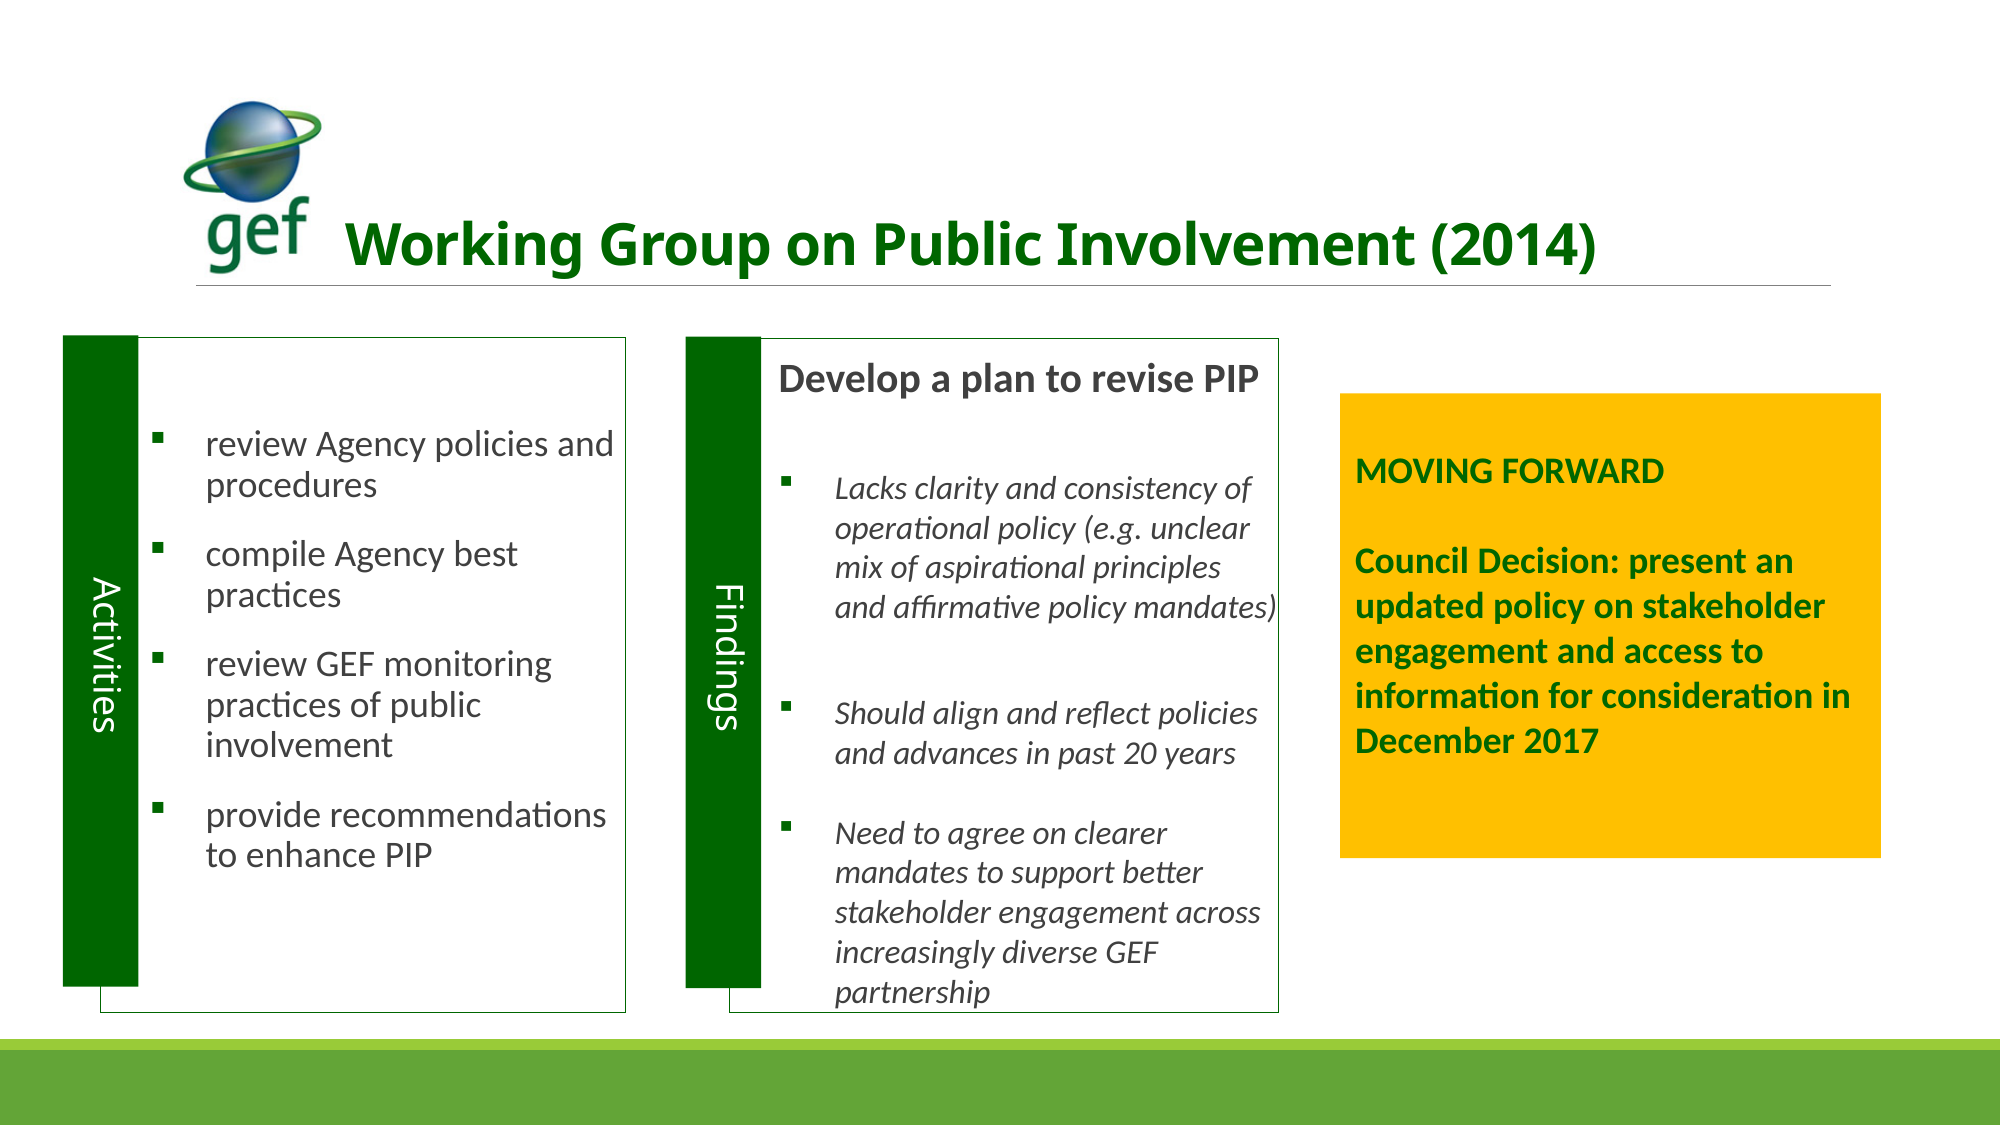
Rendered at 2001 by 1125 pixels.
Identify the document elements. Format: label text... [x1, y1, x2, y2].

list review Agency policies and procedures compile Agency best practices review GEF monitoring practices of public involvement provide recommendations to enhance PIP [100, 337, 626, 1013]
text_box MOVING FORWARD Council Decision: present an updated policy on stakeholder engagement and access to information for consideration in December 2017 [1340, 393, 1881, 859]
title Working Group on Public Involvement (2014) [180, 47, 1830, 285]
text_box Findings [685, 336, 762, 989]
picture [179, 96, 326, 278]
list Develop a plan to revise PIP Lacks clarity and consistency of operational policy (e.g. unclear mix of aspirational principles and affirmative policy mandates) Should align and reflect policies and advances in past 20 years Need to agree on clearer mandates to support better stakeholder engagement across increasingly diverse GEF partnership [729, 338, 1279, 1013]
text_box Activities [62, 335, 139, 987]
